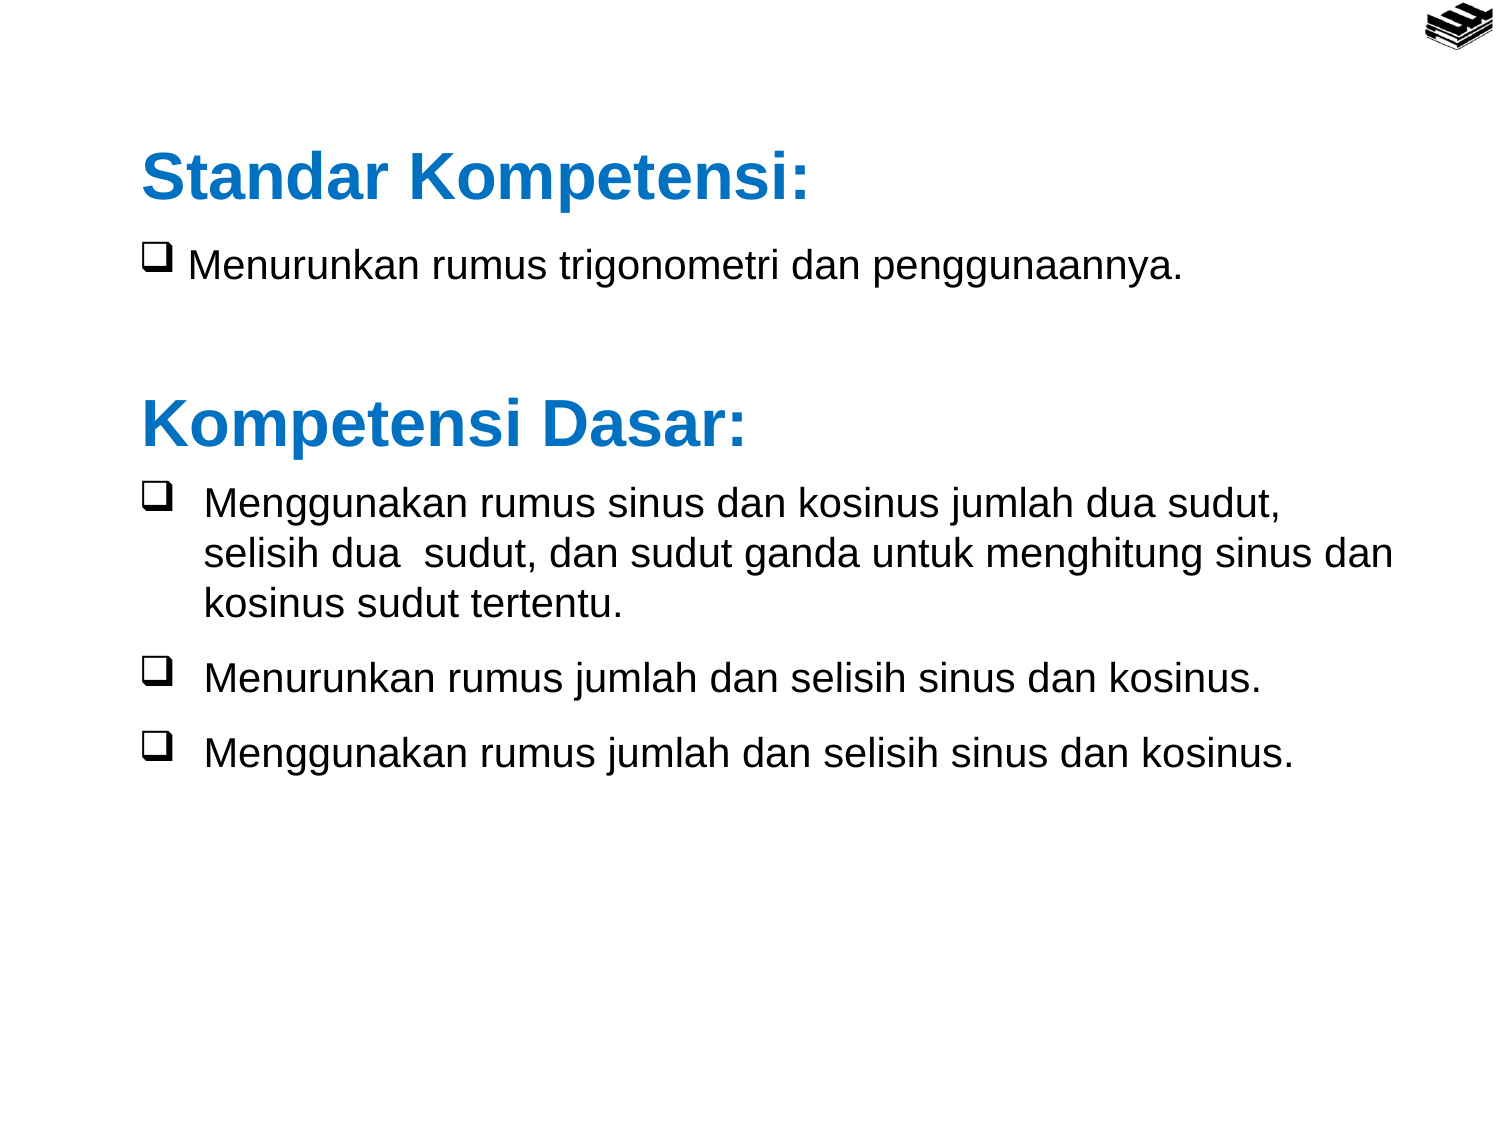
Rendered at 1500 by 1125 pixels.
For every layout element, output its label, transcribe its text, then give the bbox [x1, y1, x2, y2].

text_box Kompetensi Dasar: [126, 371, 764, 467]
picture [1425, 0, 1493, 50]
text_box Menurunkan rumus trigonometri dan penggunaannya. [123, 230, 1390, 295]
text_box Standar Kompetensi: [126, 125, 828, 221]
text_box Menggunakan rumus sinus dan kosinus jumlah dua sudut, selisih dua sudut, dan sudut ganda untuk menghitung sinus dan kosinus sudut tertentu. Menurunkan rumus jumlah dan selisih sinus dan kosinus. Menggunakan rumus jumlah dan selisih sinus dan kosinus. [123, 468, 1412, 784]
